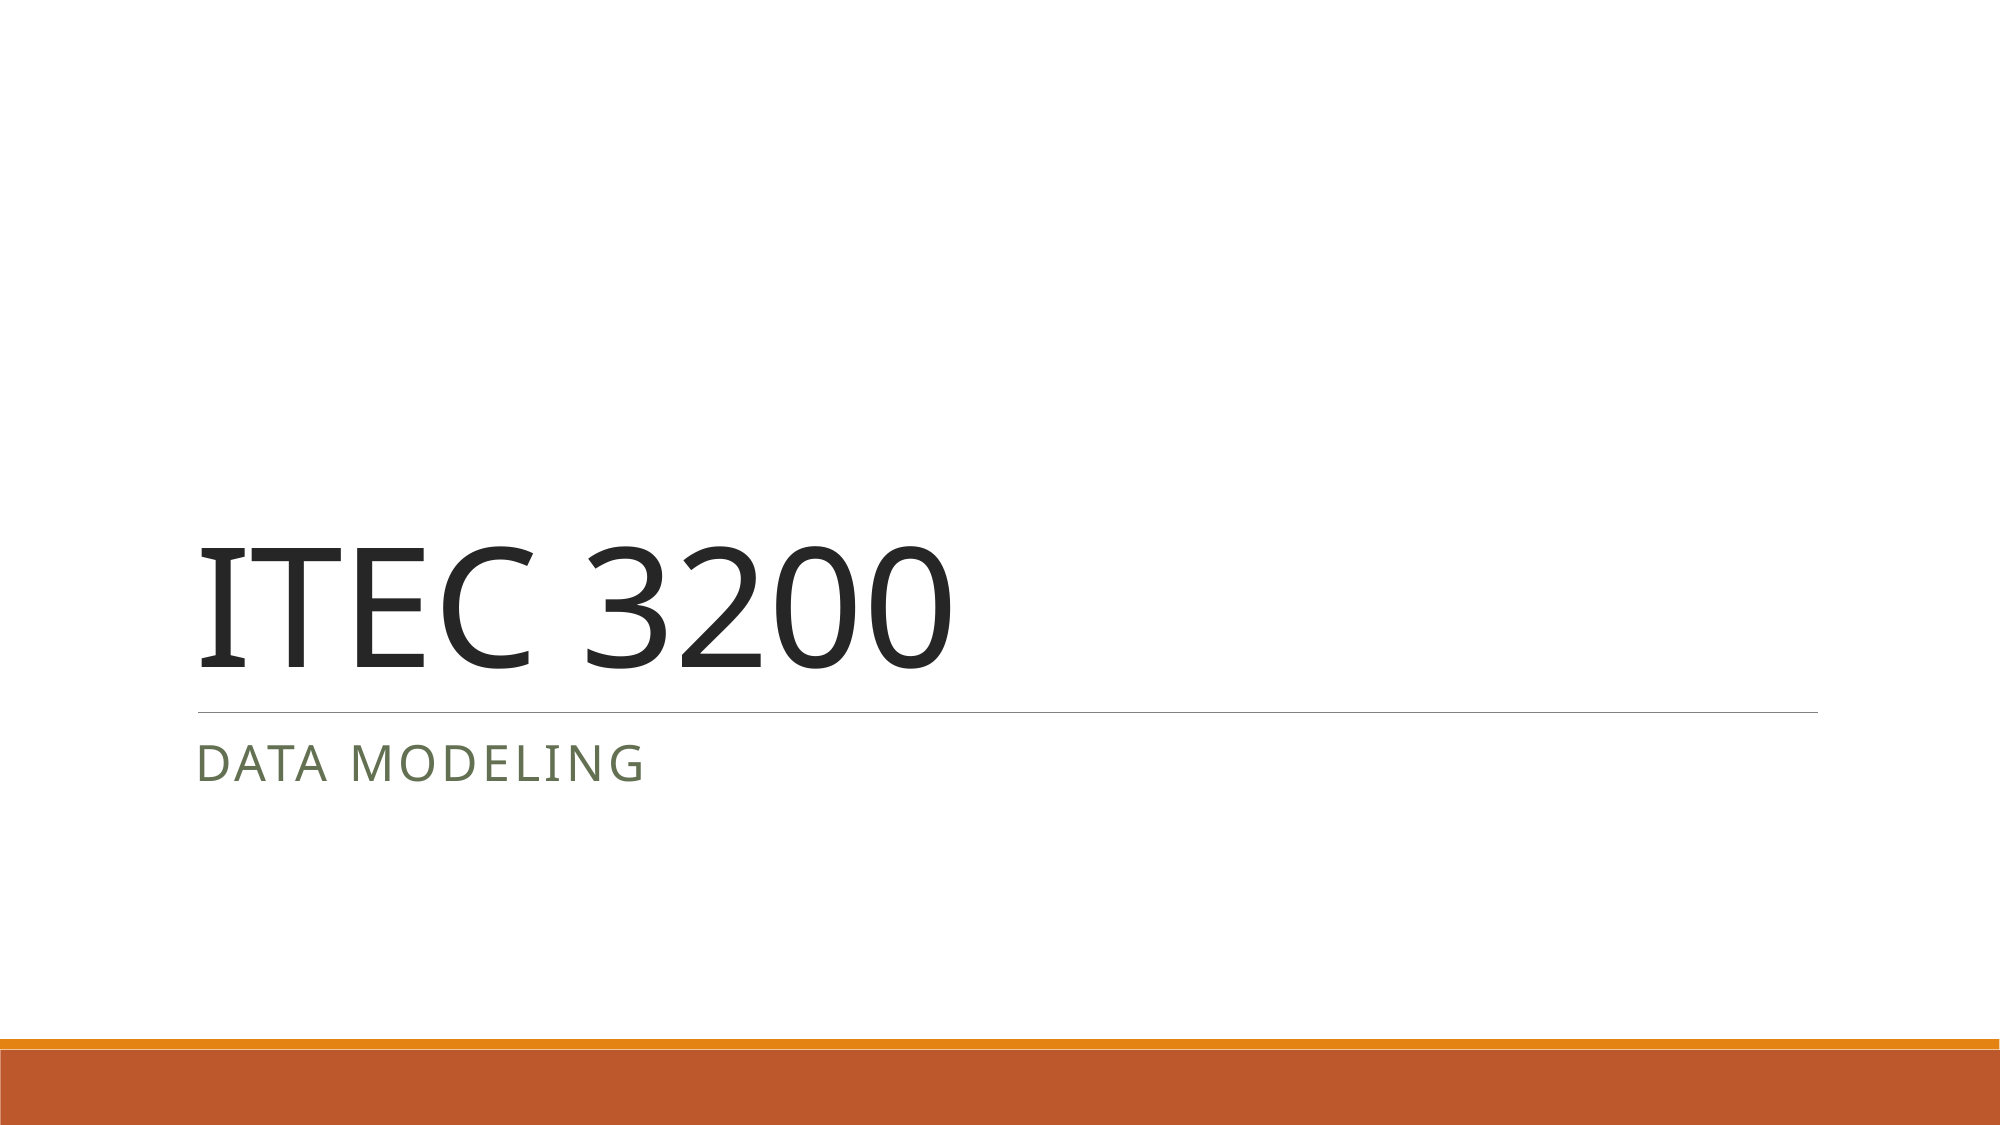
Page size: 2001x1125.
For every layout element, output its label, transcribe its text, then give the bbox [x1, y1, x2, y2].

subtitle Data modeling [180, 730, 1831, 919]
title ITEC 3200 [180, 124, 1830, 710]
